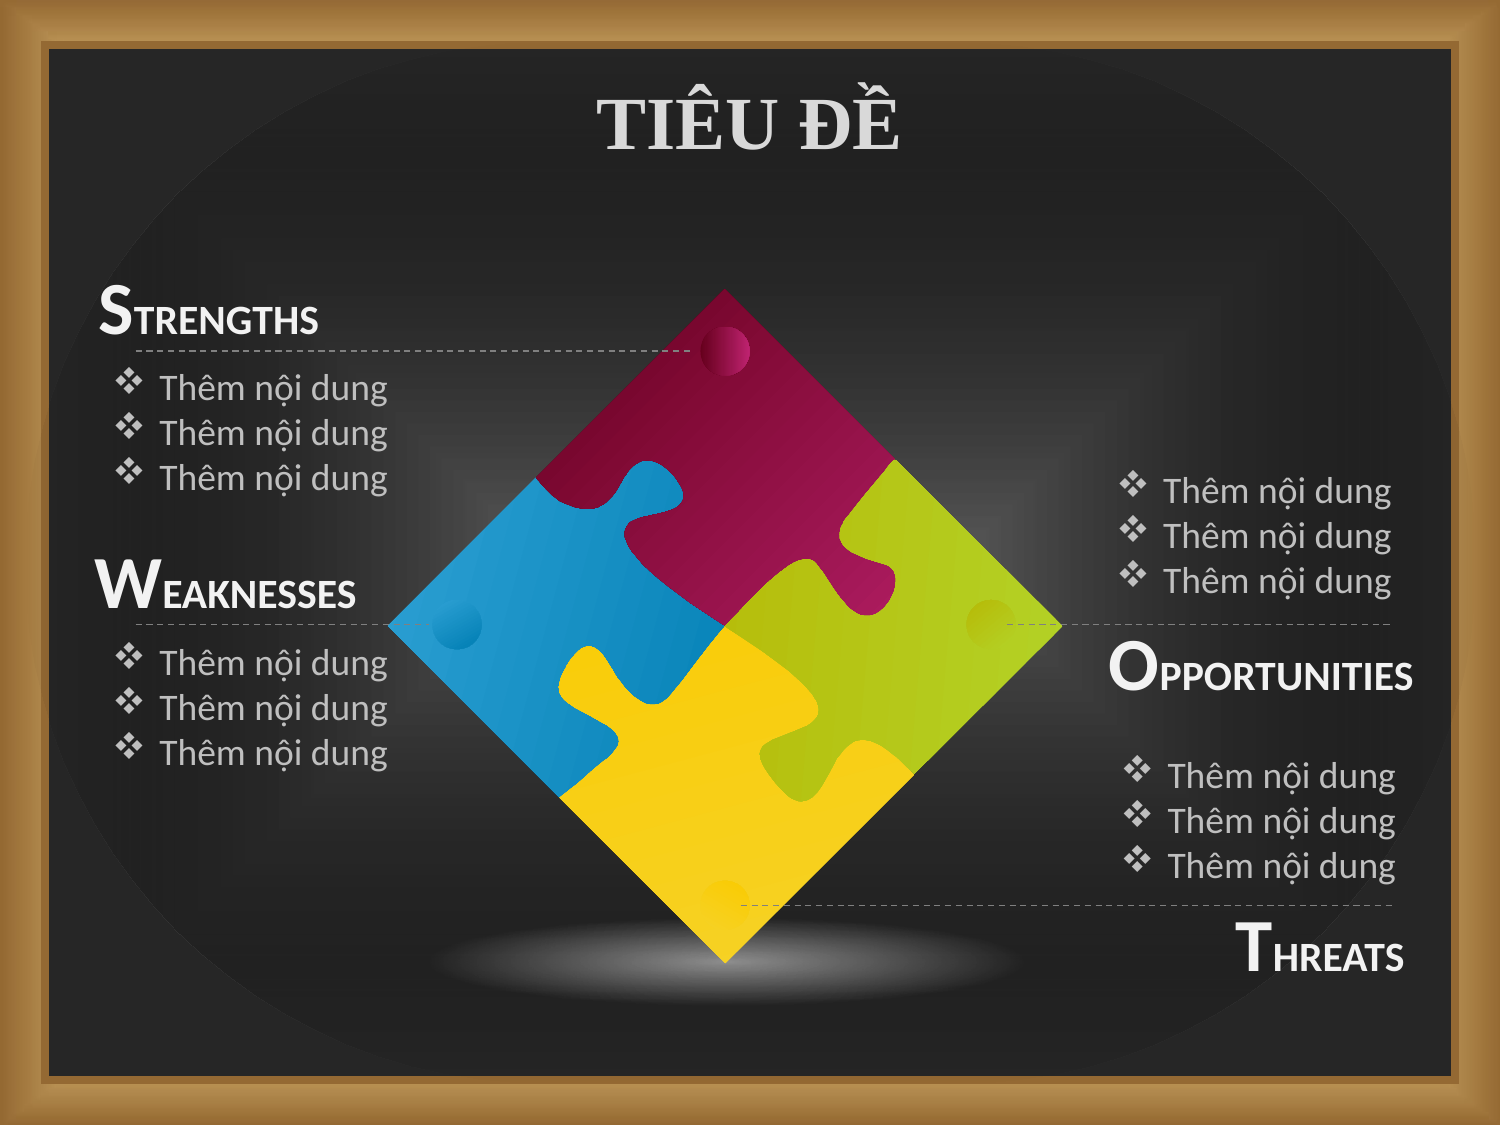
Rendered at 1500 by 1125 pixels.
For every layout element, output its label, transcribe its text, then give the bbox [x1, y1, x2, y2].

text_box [424, 326, 1030, 1006]
text_box Thêm nội dung Thêm nội dung Thêm nội dung [97, 630, 419, 781]
text_box Weaknesses [94, 526, 372, 632]
text_box Thêm nội dung Thêm nội dung Thêm nội dung [1101, 458, 1488, 609]
text_box Thêm nội dung Thêm nội dung Thêm nội dung [1105, 743, 1493, 894]
text_box Strengths [98, 252, 334, 355]
title TIÊU ĐỀ [74, 17, 1426, 222]
picture [0, 0, 1500, 1125]
text_box Thêm nội dung Thêm nội dung Thêm nội dung [97, 355, 419, 506]
text_box Opportunities [1097, 607, 1414, 713]
text_box Threats [1223, 894, 1405, 994]
